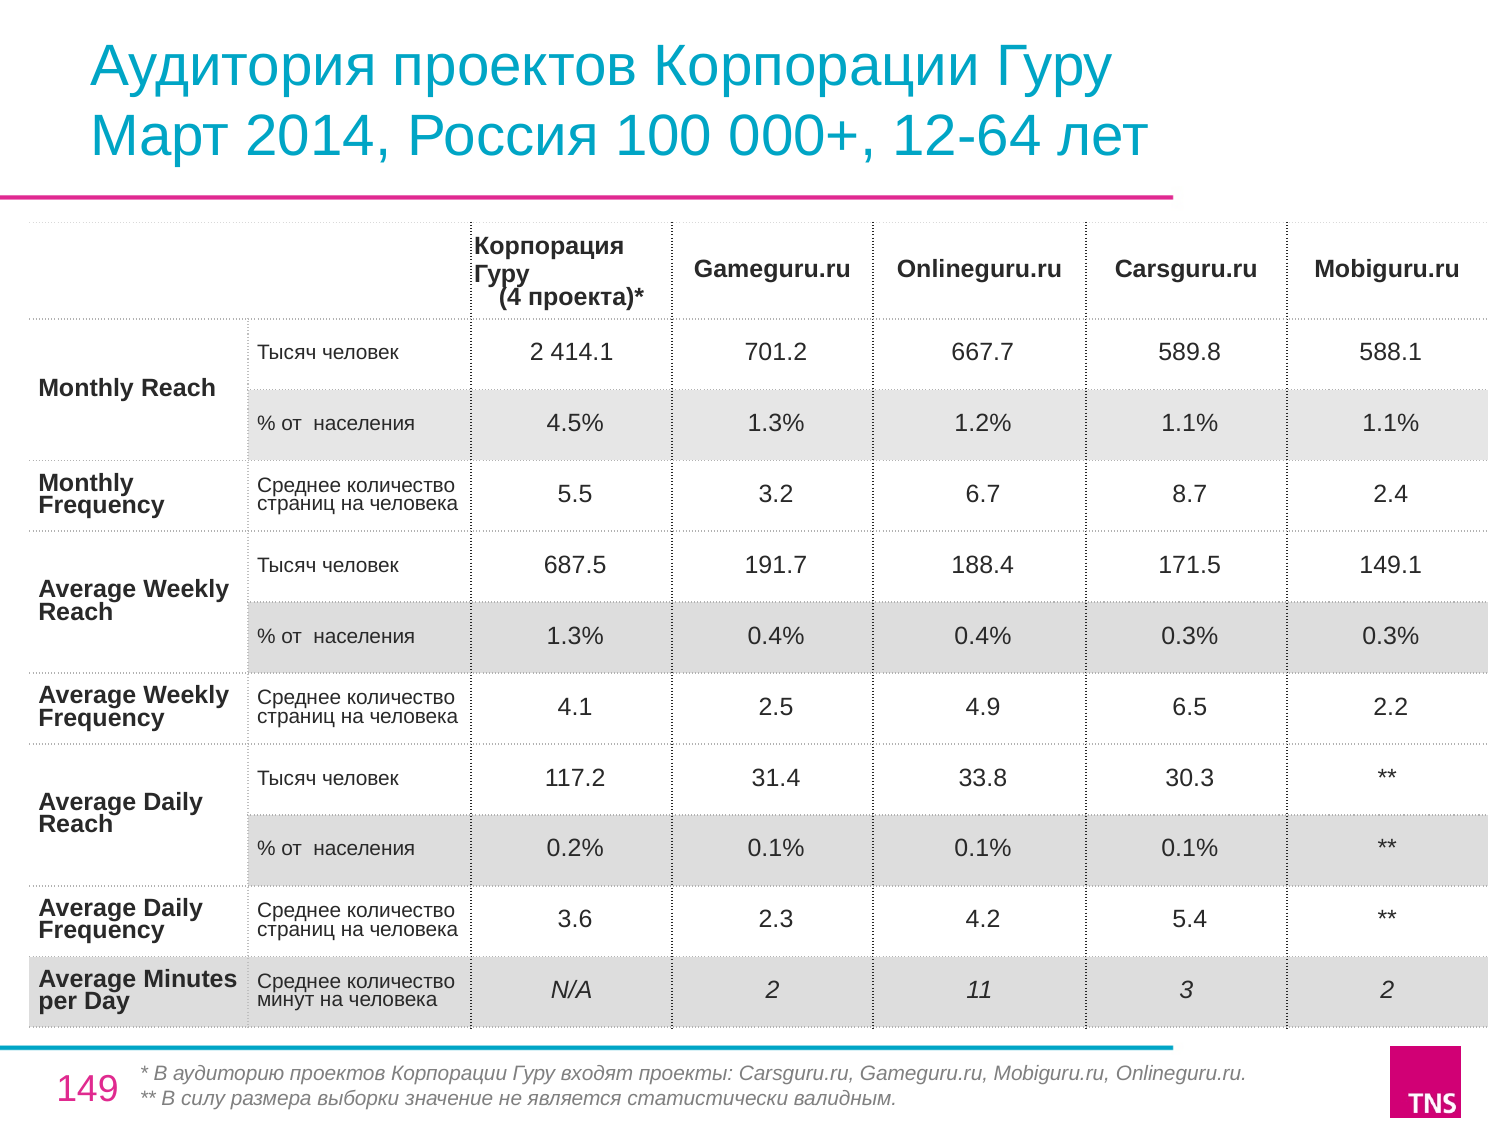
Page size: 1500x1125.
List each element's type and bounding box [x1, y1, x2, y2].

slide_number [40, 1055, 392, 1125]
text_box [124, 1052, 1463, 1117]
table_header [29, 223, 1488, 319]
table_cell [29, 319, 1488, 1027]
title [74, 8, 1476, 187]
picture [0, 0, 1500, 1125]
